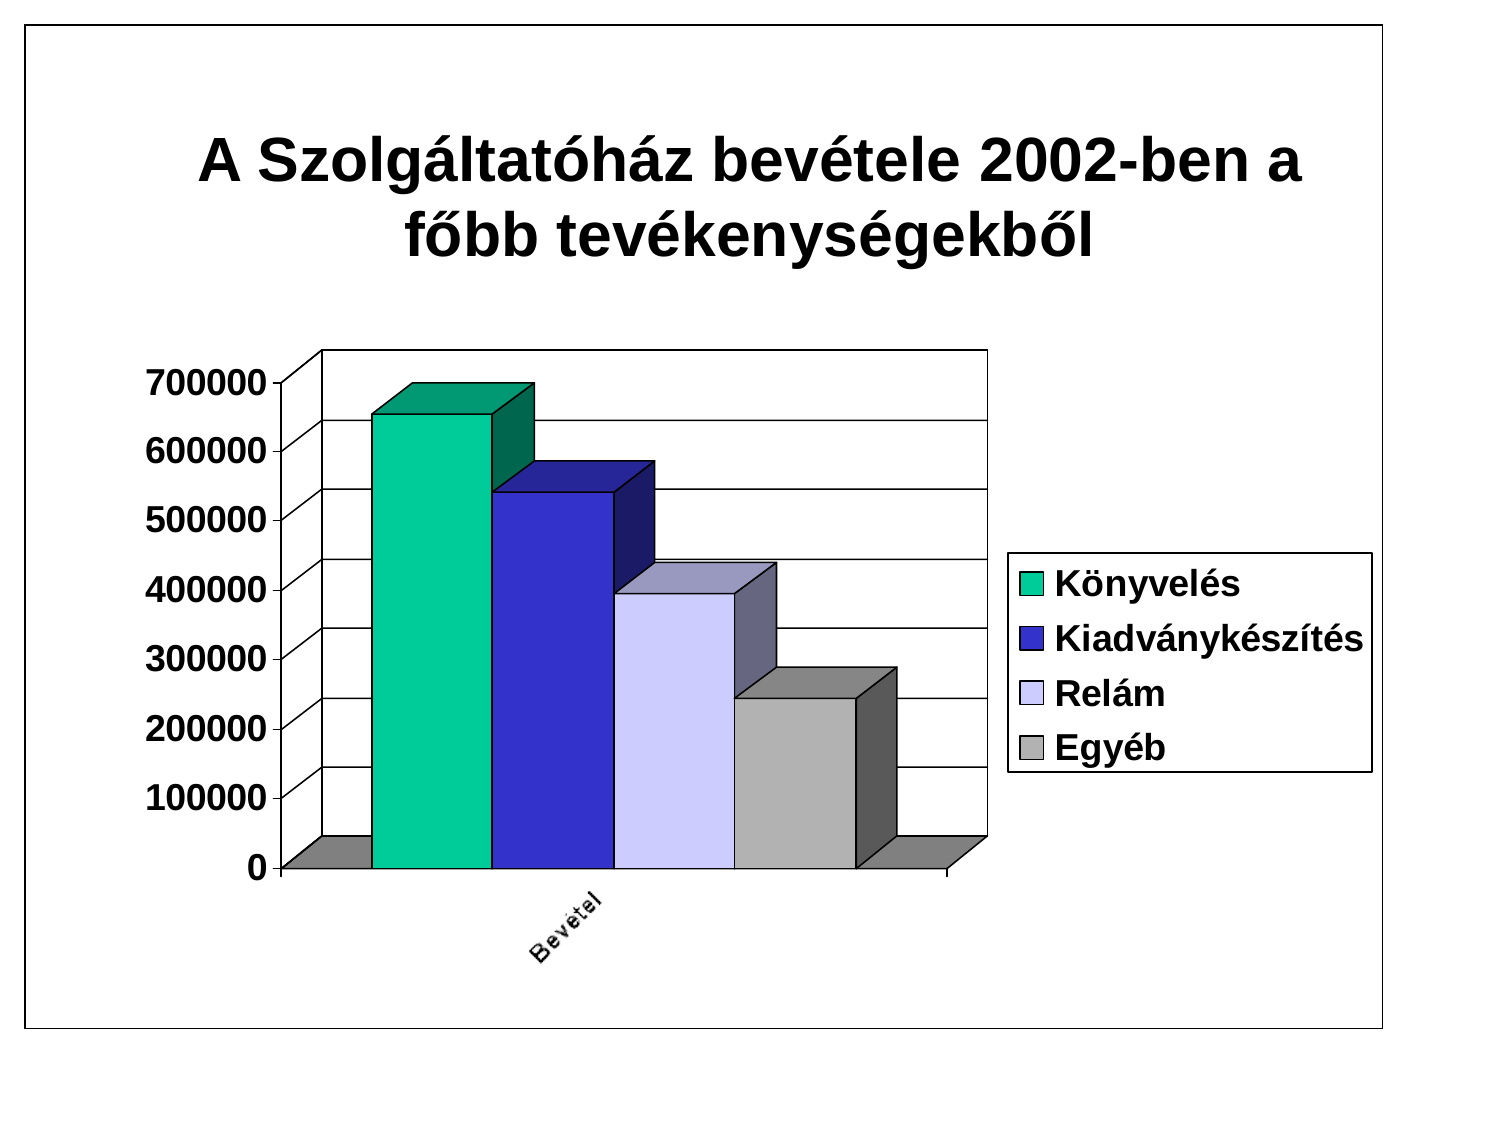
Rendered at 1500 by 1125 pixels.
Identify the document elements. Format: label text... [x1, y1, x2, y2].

title A Szolgáltatóház bevétele 2002-ben a főbb tevékenységekből [112, 99, 1388, 288]
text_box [112, 324, 1388, 1001]
